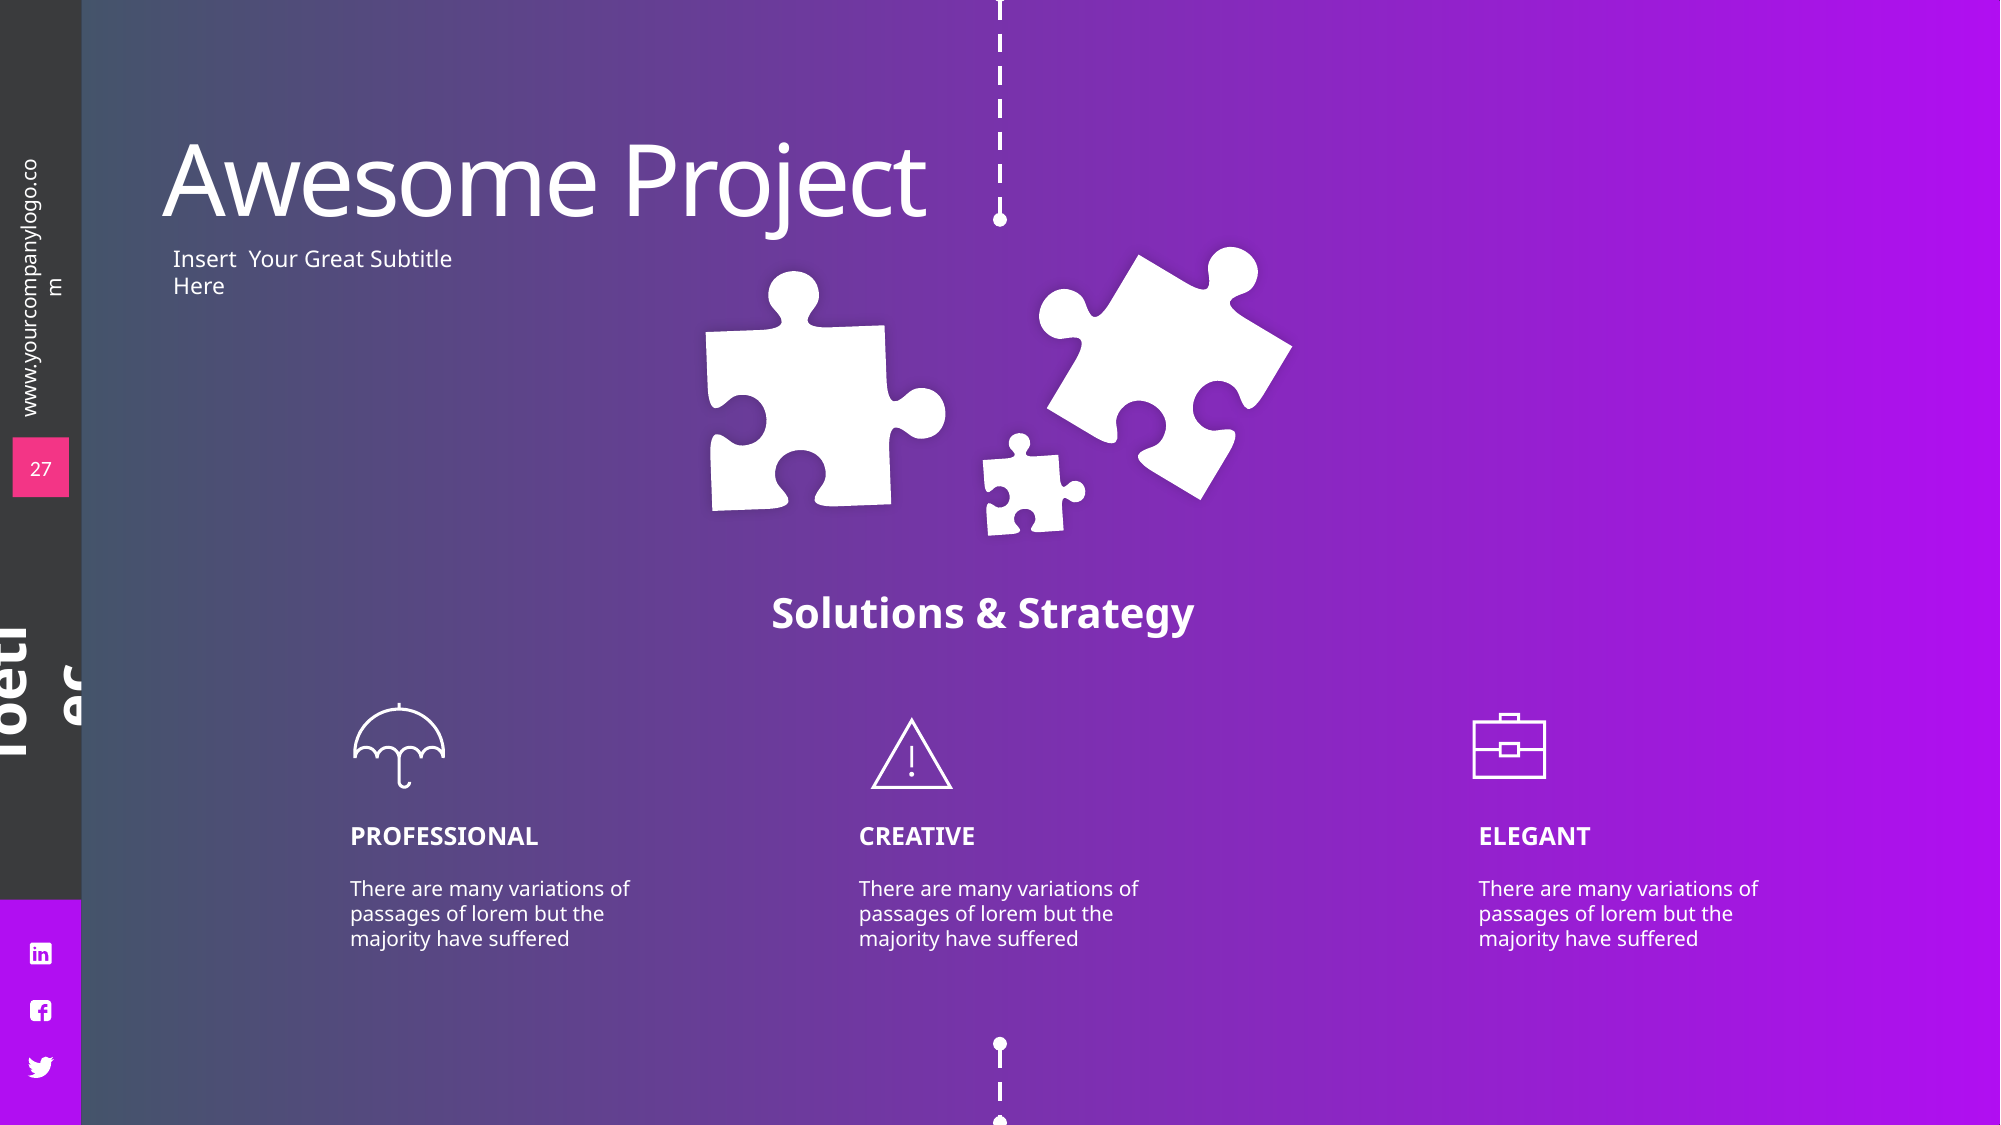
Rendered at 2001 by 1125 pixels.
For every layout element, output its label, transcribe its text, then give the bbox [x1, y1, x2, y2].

slide_number 27 [12, 437, 69, 498]
picture [81, 0, 2000, 1125]
